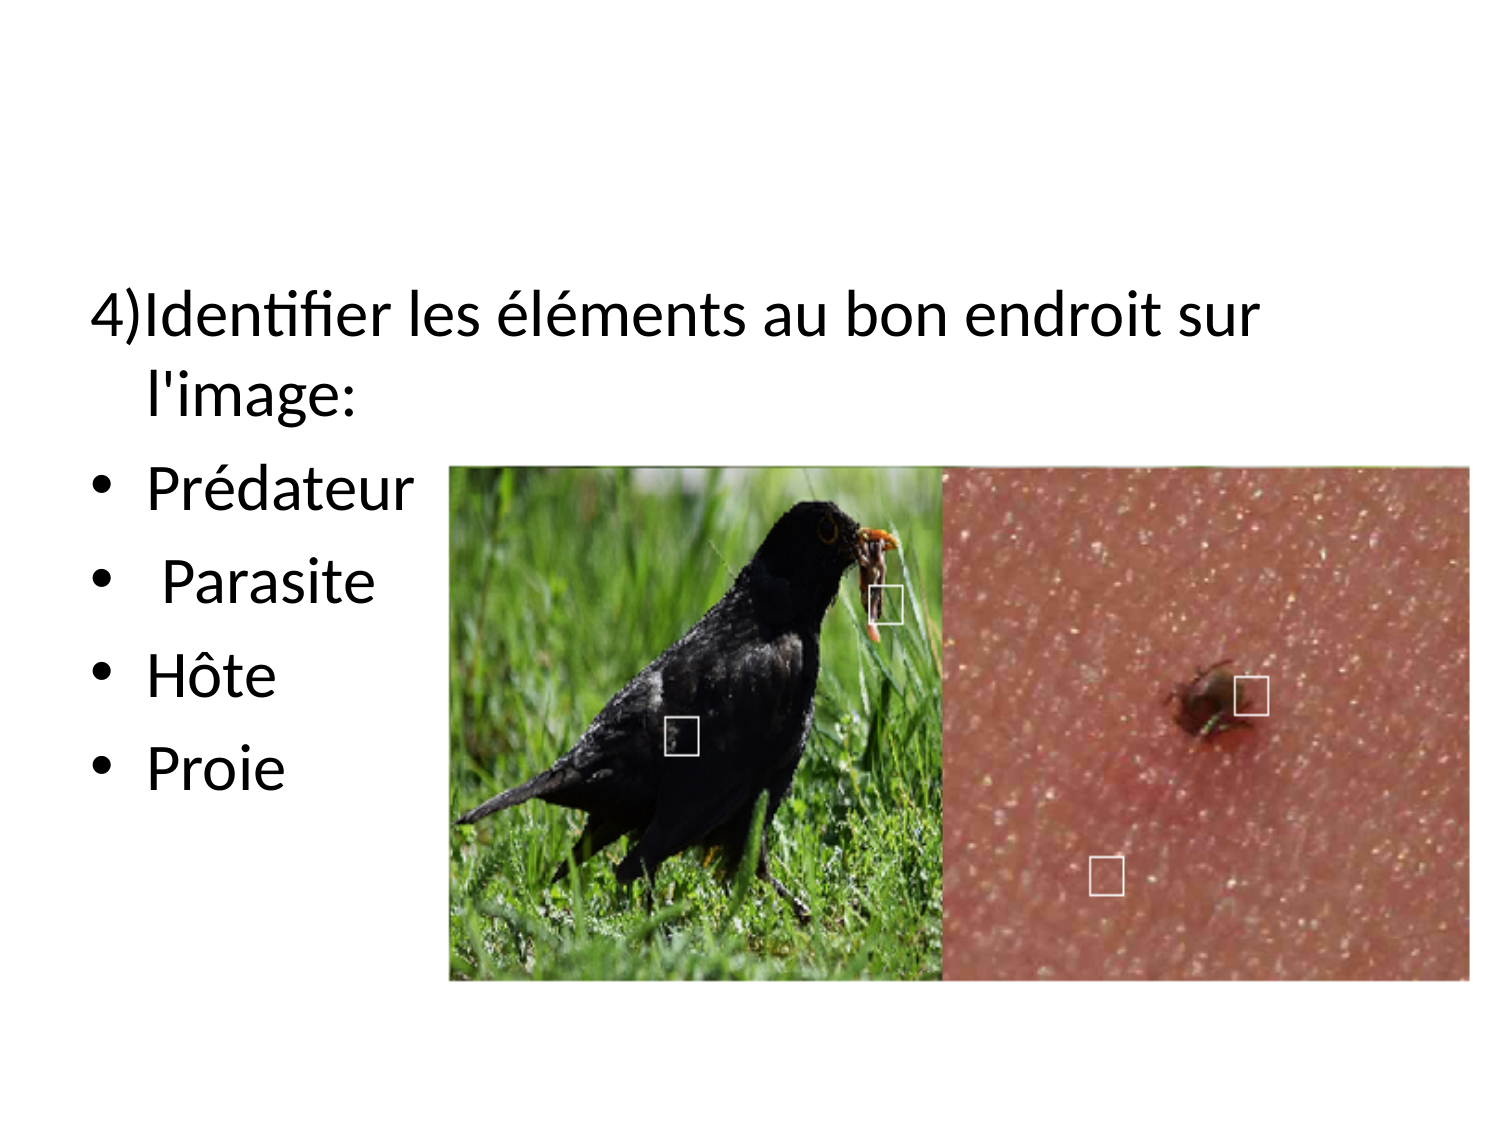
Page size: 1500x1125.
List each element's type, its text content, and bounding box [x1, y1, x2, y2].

picture [442, 455, 1483, 988]
list 4)Identifier les éléments au bon endroit sur l'image: Prédateur Parasite Hôte Proie [75, 262, 1425, 1005]
